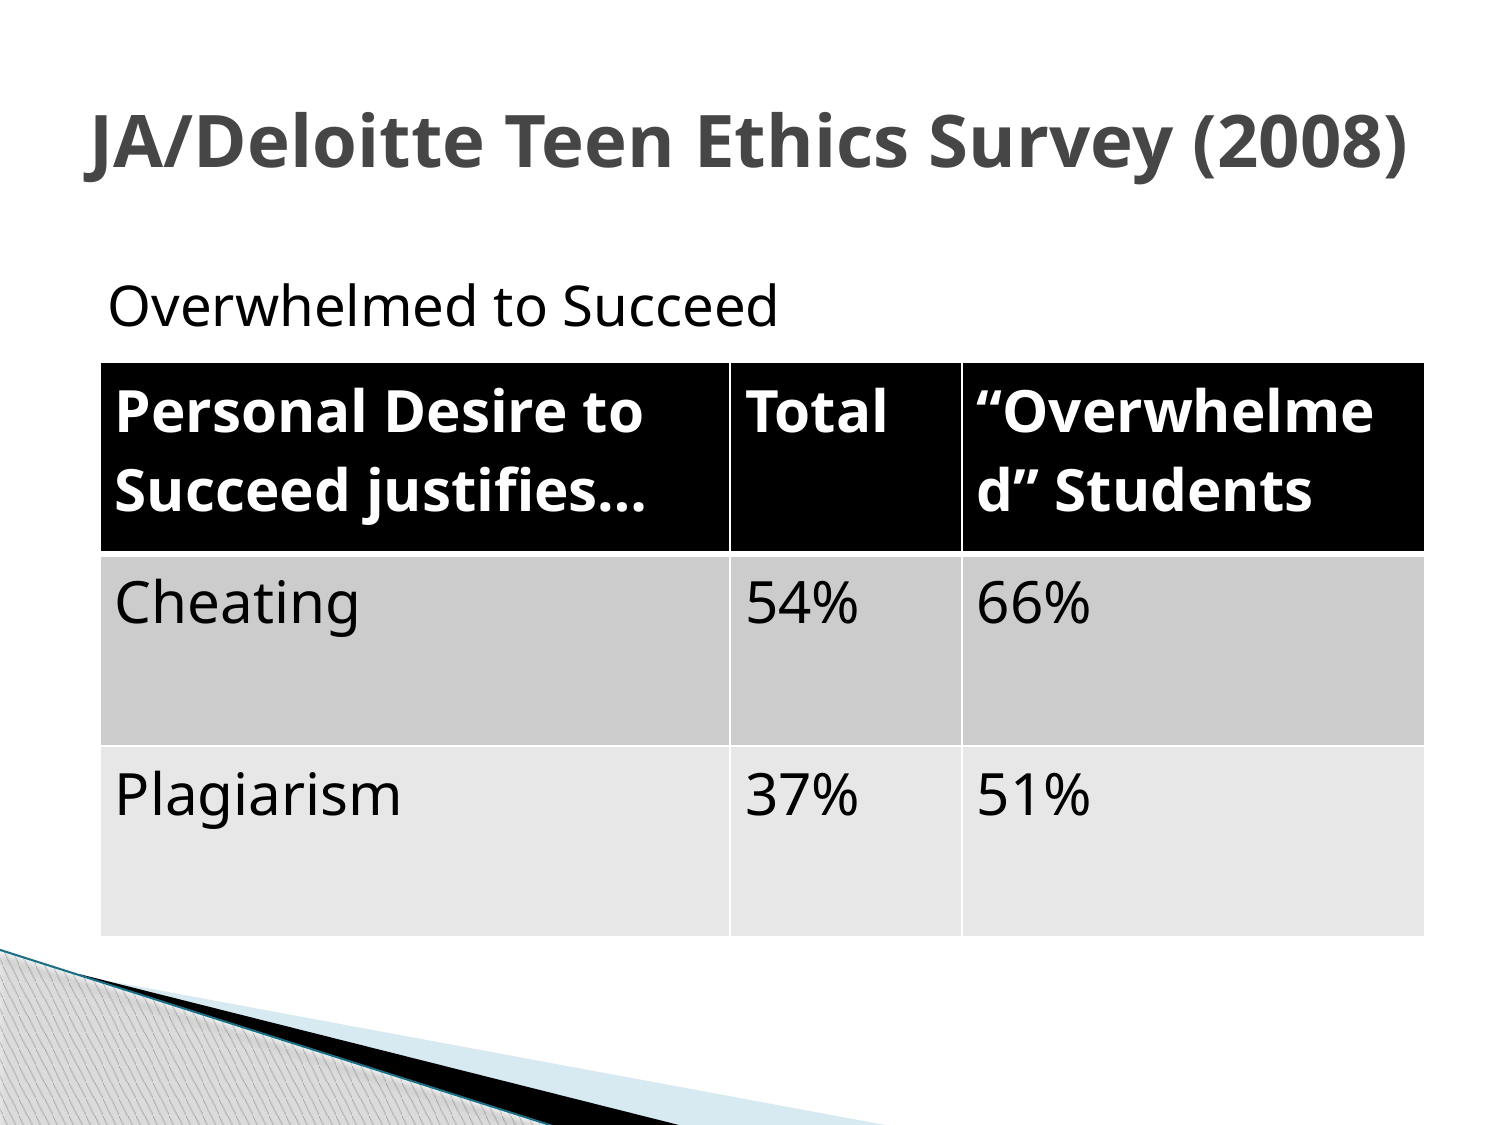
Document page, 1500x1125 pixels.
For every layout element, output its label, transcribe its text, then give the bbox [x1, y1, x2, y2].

table_cell Cheating [101, 557, 729, 745]
title JA/Deloitte Teen Ethics Survey (2008) [75, 45, 1425, 233]
table_header “Overwhelmed” Students [963, 363, 1424, 551]
table_header Total [731, 363, 961, 551]
list Overwhelmed to Succeed [75, 262, 1425, 363]
table_cell 54% [731, 557, 961, 745]
table_header Personal Desire to Succeed justifies… [101, 363, 729, 551]
table_cell 37% [731, 747, 961, 936]
table_cell Plagiarism [101, 747, 729, 936]
table_cell 51% [963, 747, 1424, 936]
table_cell 66% [963, 557, 1424, 745]
